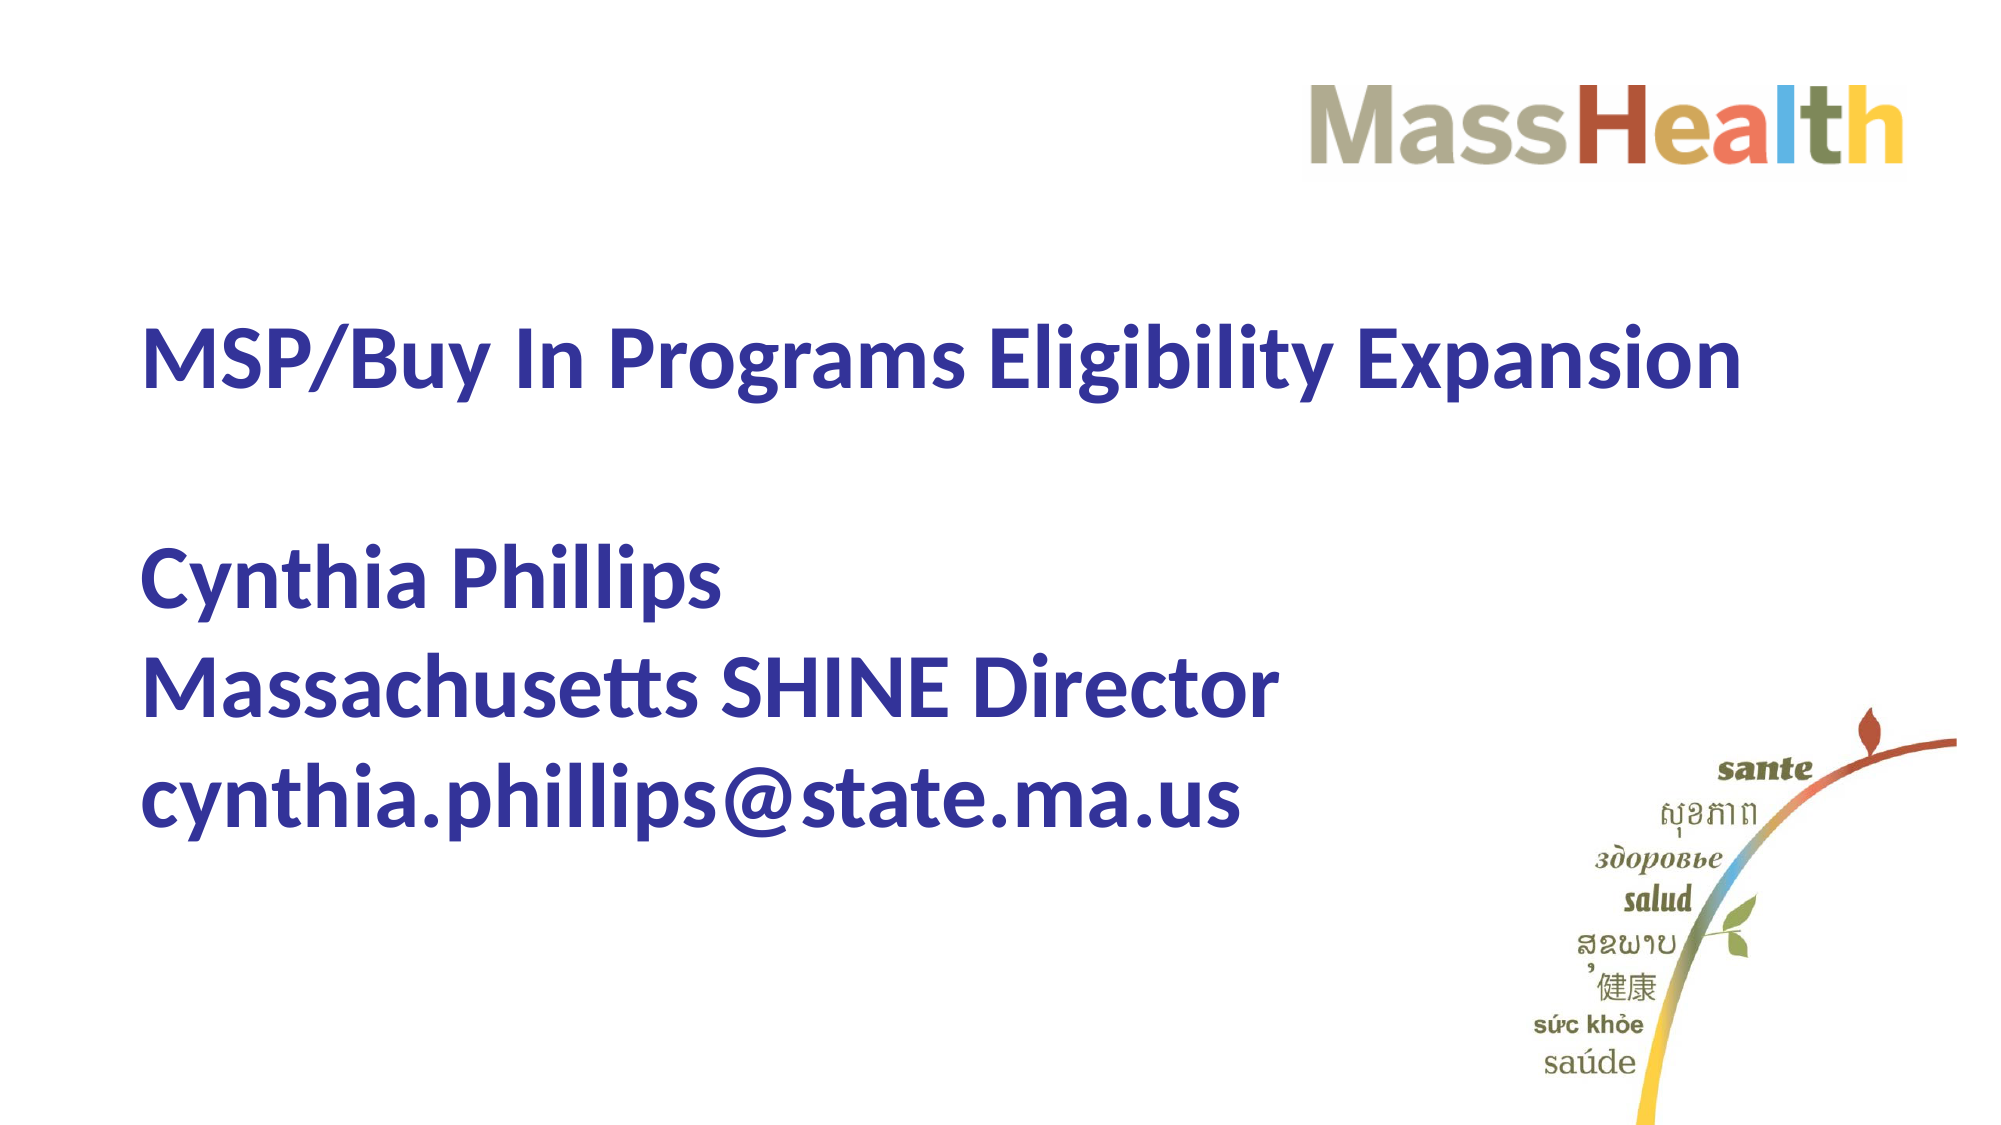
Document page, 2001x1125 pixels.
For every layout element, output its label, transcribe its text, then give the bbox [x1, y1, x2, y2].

picture [1513, 679, 1957, 1125]
picture [1302, 85, 1907, 183]
text_box MSP/Buy In Programs Eligibility Expansion Cynthia Phillips Massachusetts SHINE Director cynthia.phillips@state.ma.us [126, 289, 1842, 854]
